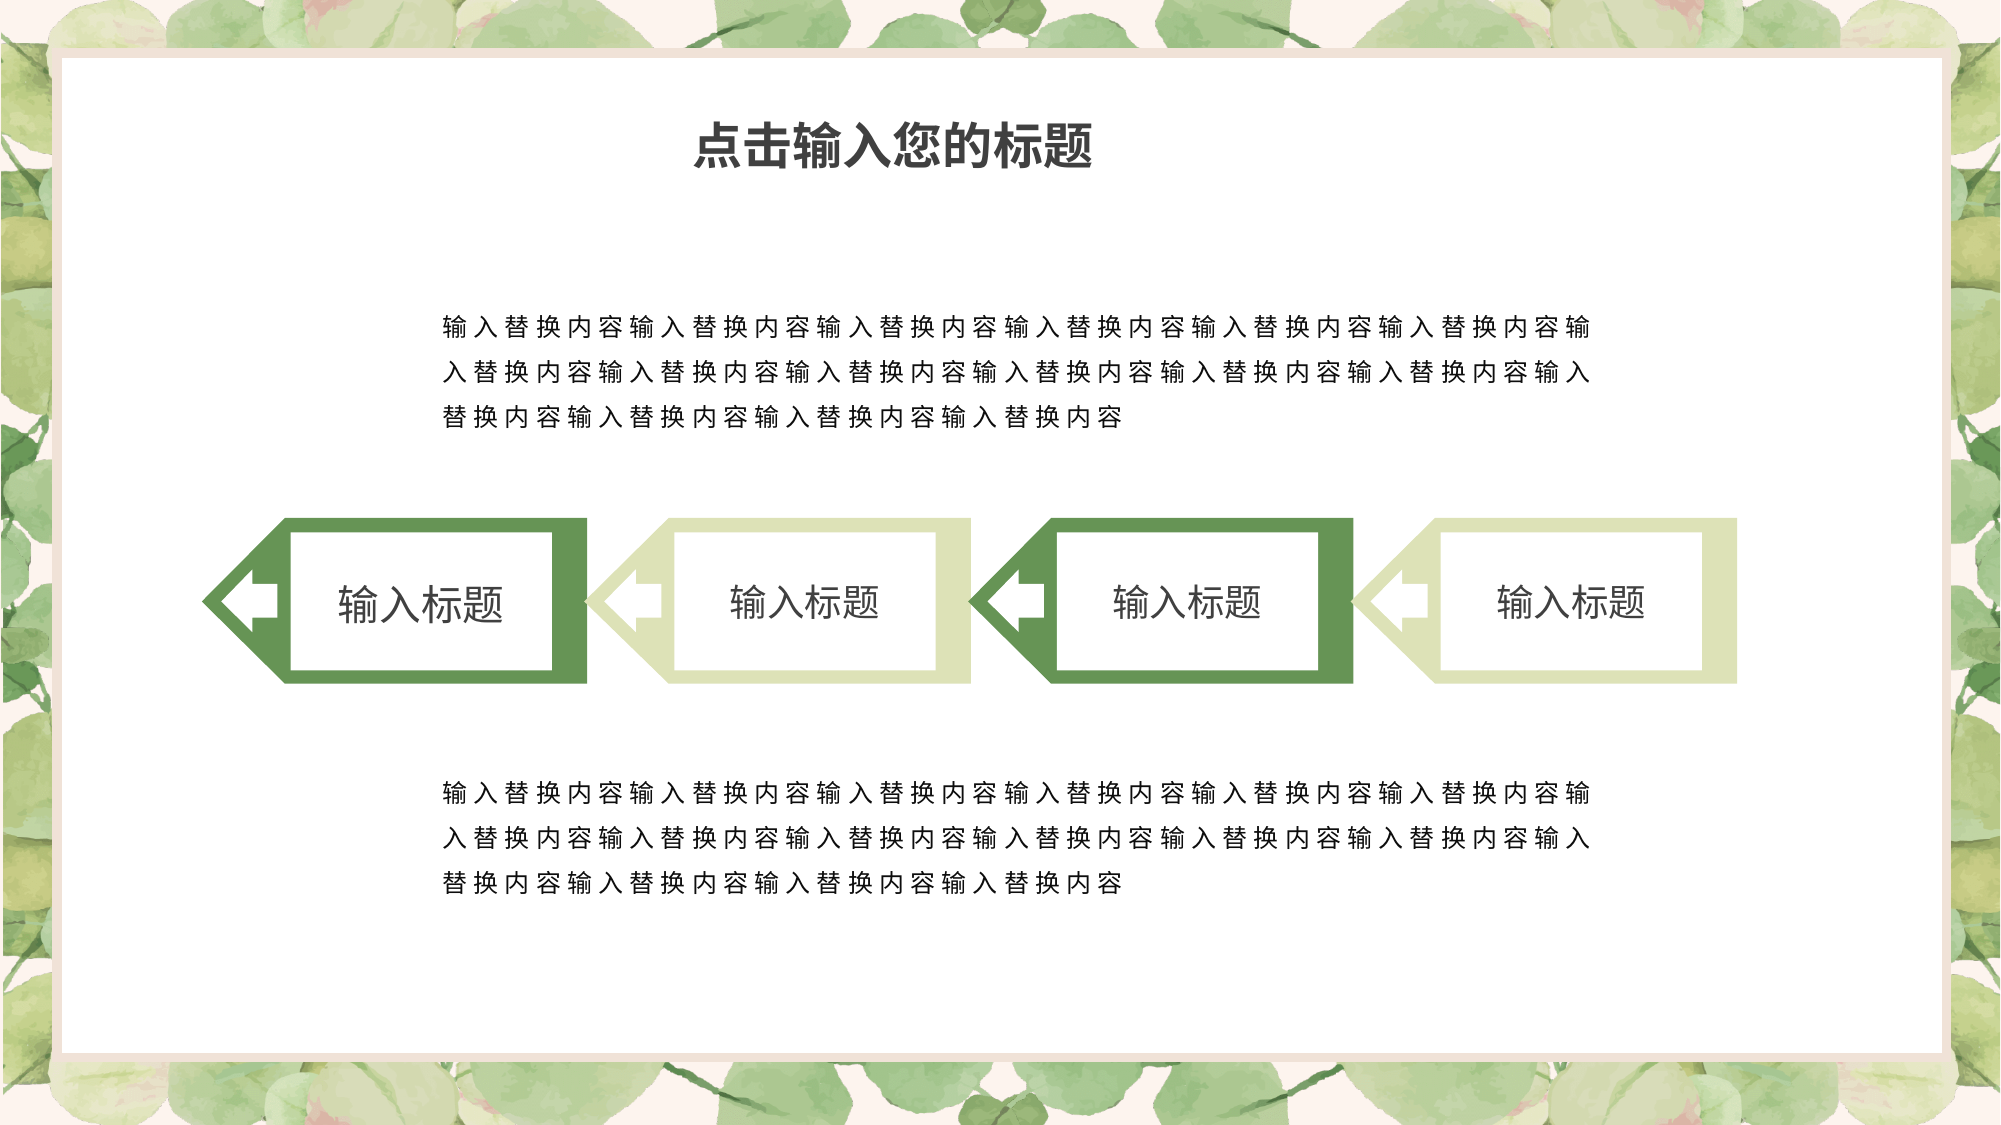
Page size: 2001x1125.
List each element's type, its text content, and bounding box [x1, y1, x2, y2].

picture [2, 1, 2001, 1125]
text_box 输入替换内容输入替换内容输入替换内容输入替换内容输入替换内容输入替换内容输入替换内容输入替换内容输入替换内容输入替换内容输入替换内容输入替换内容输入替换内容输入替换内容输入替换内容输入替换内容 [427, 755, 1615, 905]
text_box 点击输入您的标题 [693, 113, 1307, 175]
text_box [201, 517, 1738, 684]
text_box 输入替换内容输入替换内容输入替换内容输入替换内容输入替换内容输入替换内容输入替换内容输入替换内容输入替换内容输入替换内容输入替换内容输入替换内容输入替换内容输入替换内容输入替换内容输入替换内容 [427, 288, 1615, 517]
